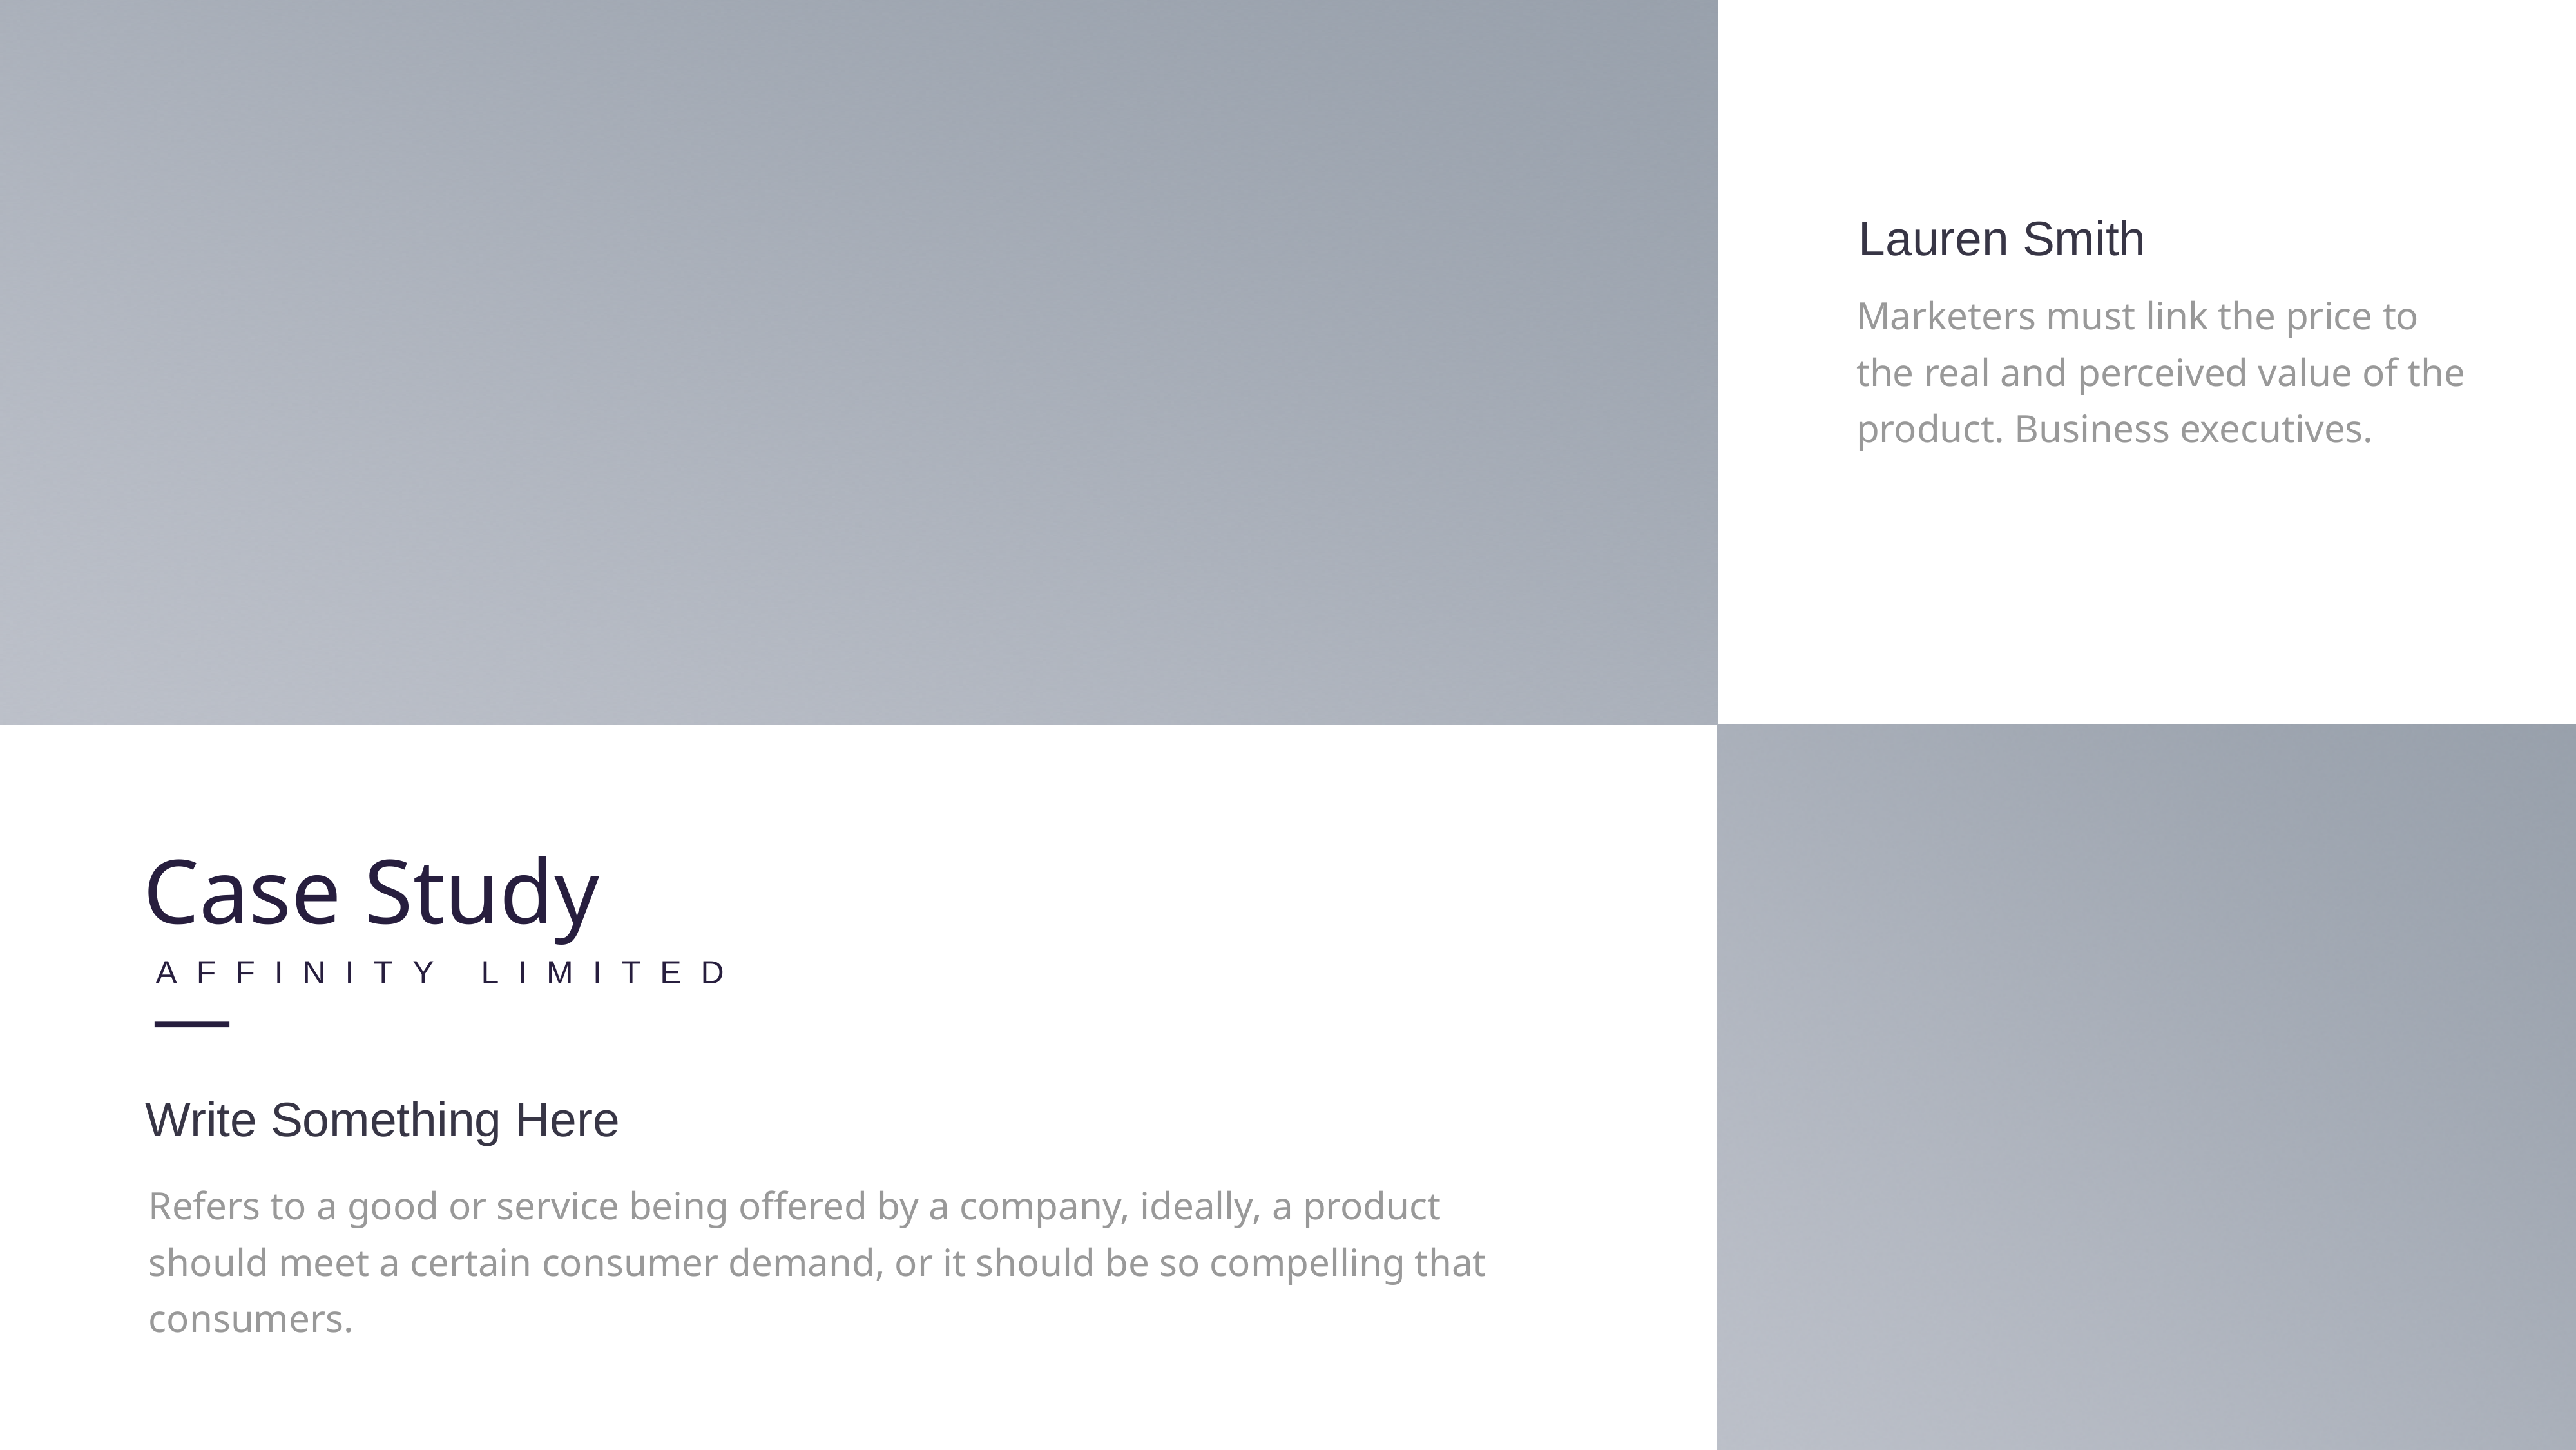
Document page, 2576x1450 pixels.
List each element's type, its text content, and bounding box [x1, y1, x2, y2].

text_box [154, 1021, 230, 1028]
text_box Marketers must link the price to the real and perceived value of the product. Business executives. [1851, 276, 2473, 455]
text_box Case Study [139, 830, 1276, 947]
text_box Refers to a good or service being offered by a company, ideally, a product should meet a certain consumer demand, or it should be so compelling that consumers. [144, 1166, 1526, 1345]
text_box Lauren Smith [1854, 202, 2245, 270]
text_box AFFINITY LIMITED [151, 947, 1054, 996]
picture [0, 0, 2576, 1450]
text_box Write Something Here [140, 1083, 954, 1152]
